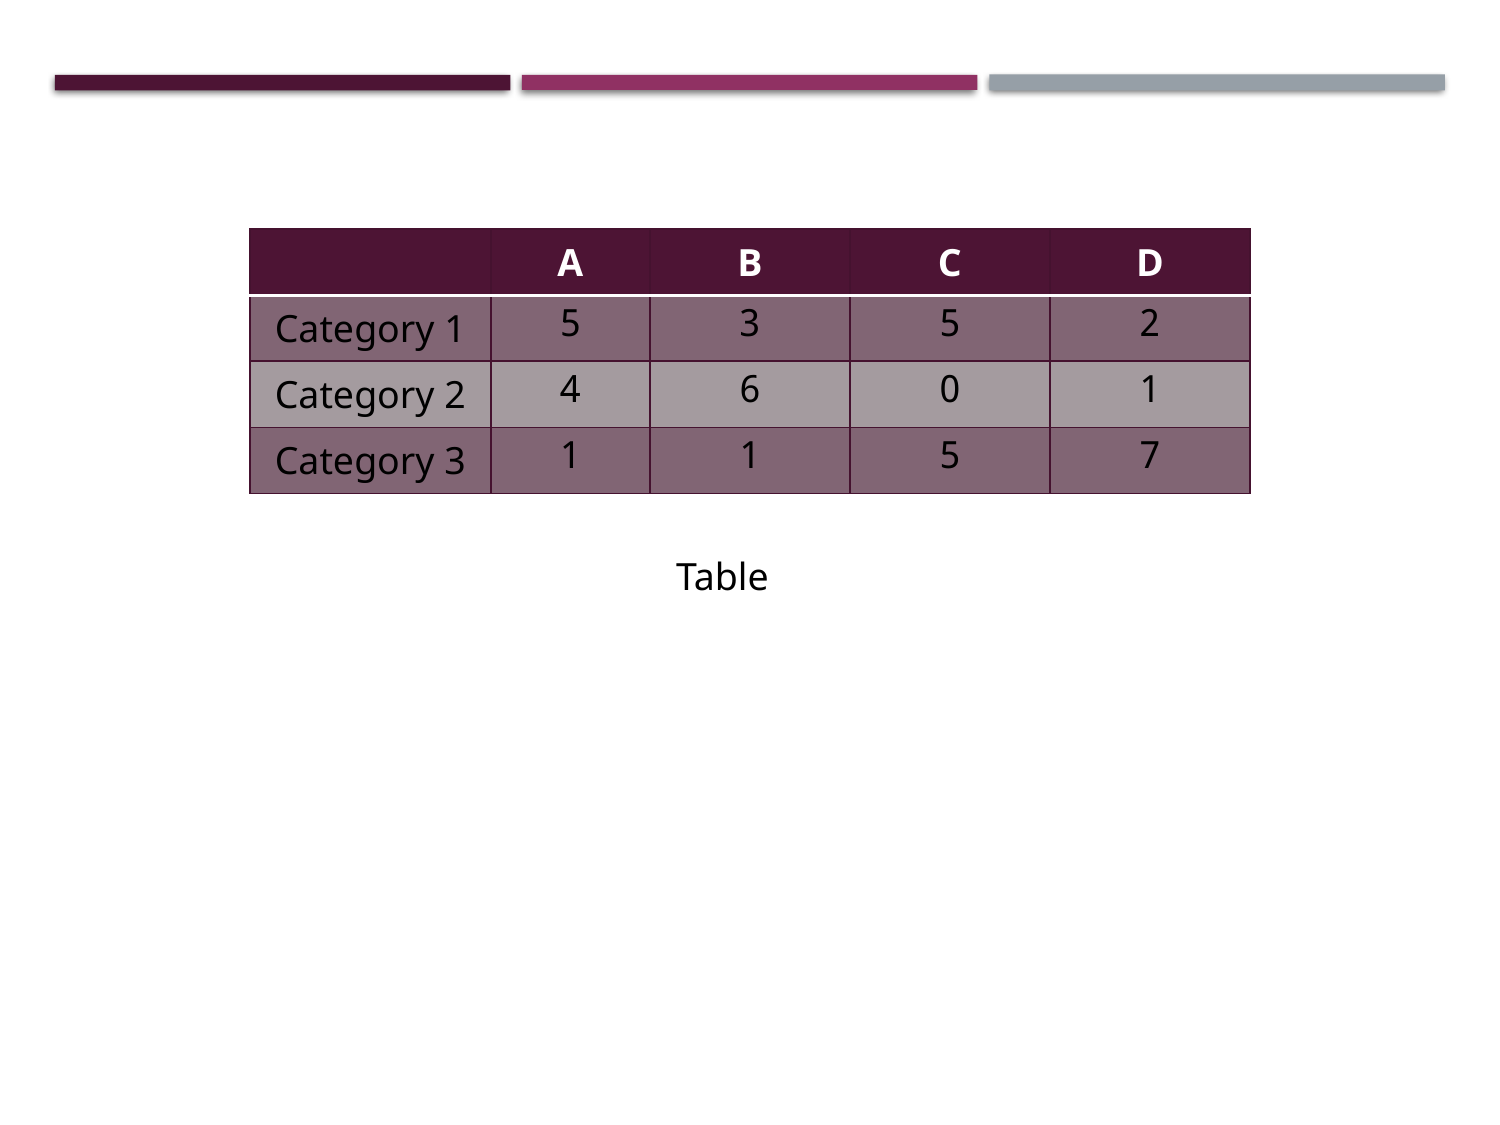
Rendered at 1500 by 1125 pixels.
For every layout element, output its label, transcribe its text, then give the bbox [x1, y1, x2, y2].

table_cell 7 [1051, 428, 1249, 493]
table_header B [651, 230, 849, 294]
table_cell Category 3 [251, 428, 490, 493]
table_cell 5 [851, 428, 1049, 493]
table_cell Category 2 [251, 362, 490, 427]
table_cell 5 [492, 297, 649, 360]
table_cell Category 1 [251, 297, 490, 360]
table_header [251, 230, 490, 294]
table_cell 5 [851, 297, 1049, 360]
table_cell 3 [651, 297, 849, 360]
table_header C [851, 230, 1049, 294]
table_cell 4 [492, 362, 649, 427]
table_cell 1 [1051, 362, 1249, 427]
table_cell 6 [651, 362, 849, 427]
table_cell 0 [851, 362, 1049, 427]
text_box Table [661, 545, 784, 605]
table_header A [492, 230, 649, 294]
table_cell 1 [492, 428, 649, 493]
table_cell 1 [651, 428, 849, 493]
table_cell 2 [1051, 297, 1249, 360]
table_header D [1051, 230, 1249, 294]
